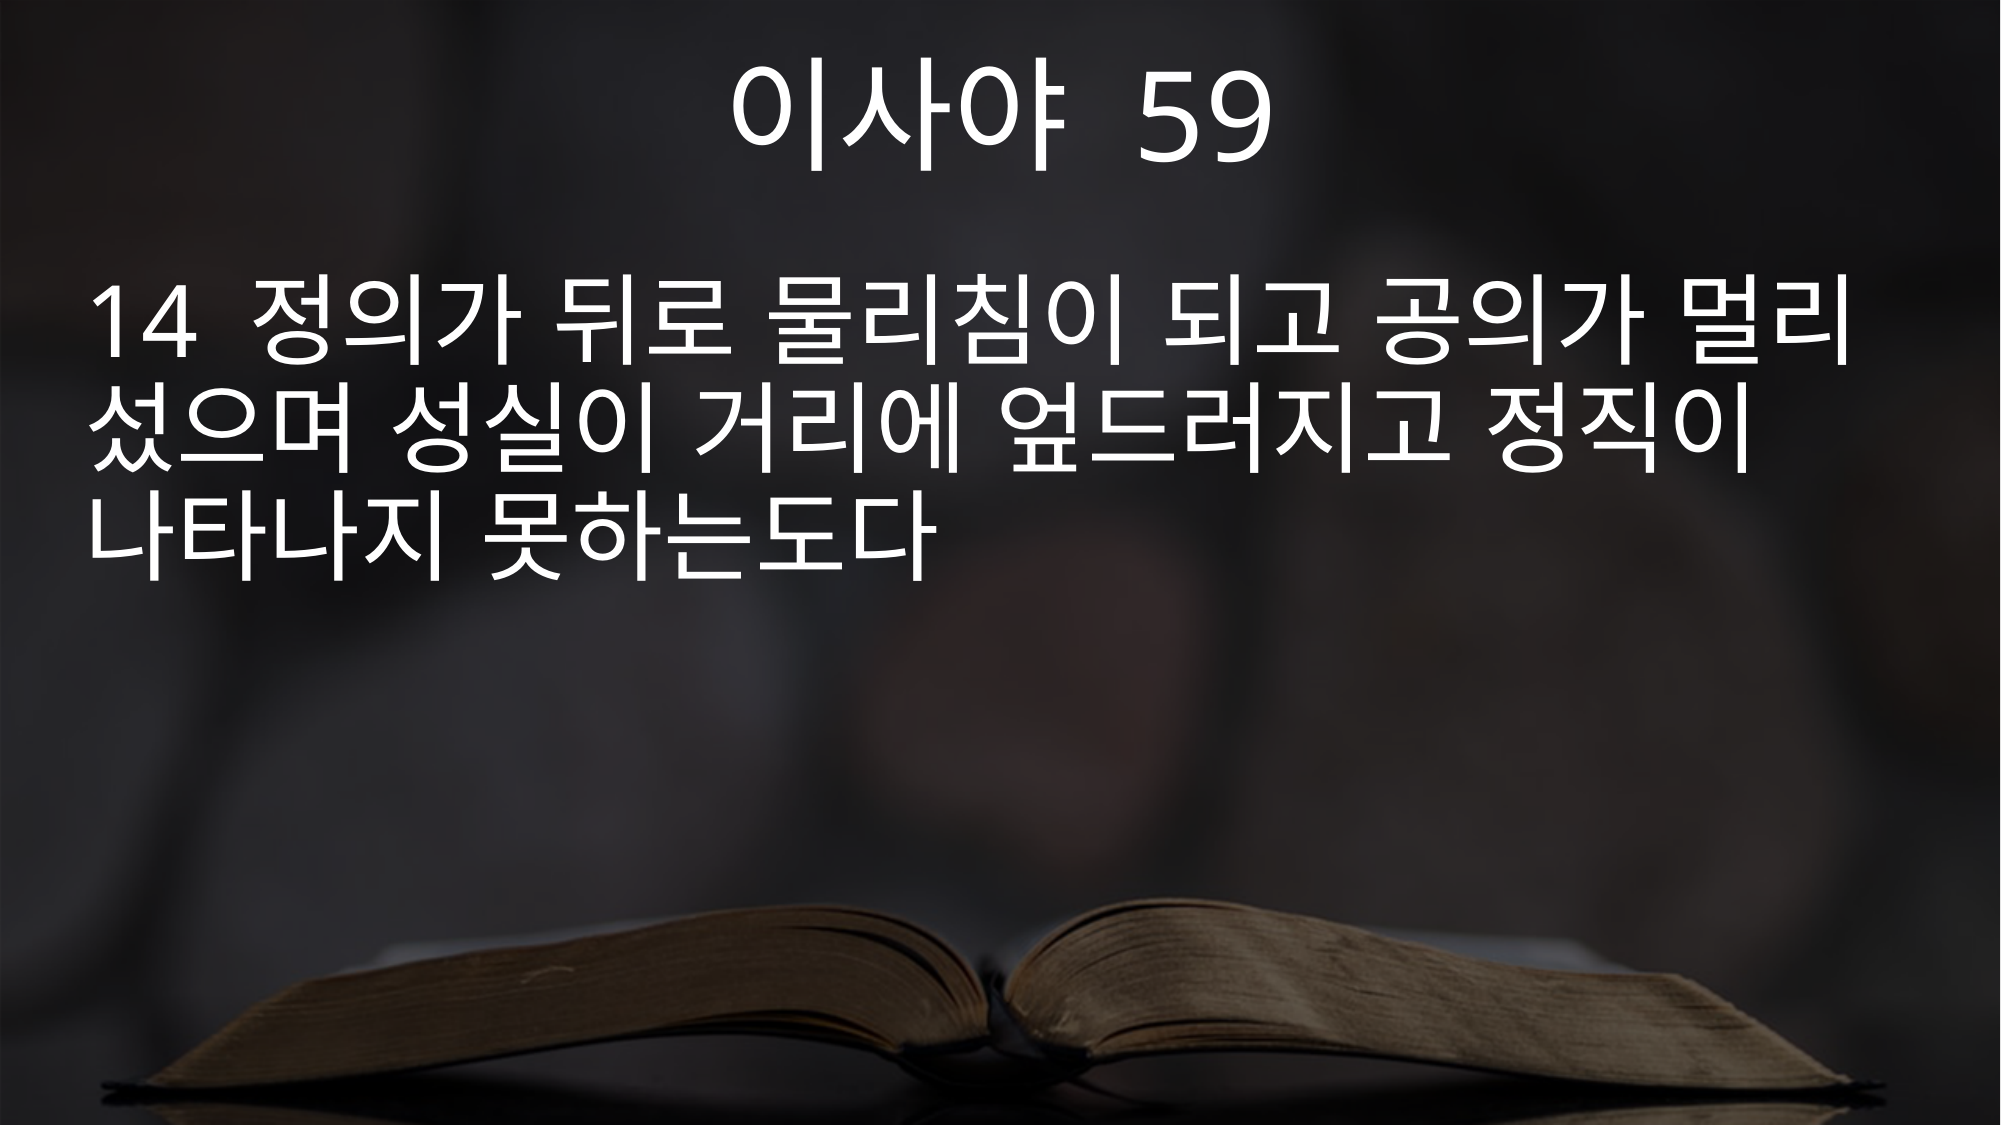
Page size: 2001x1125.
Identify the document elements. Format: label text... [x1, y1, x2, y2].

list 14 정의가 뒤로 물리침이 되고 공의가 멀리 섰으며 성실이 거리에 엎드러지고 정직이 나타나지 못하는도다 [69, 263, 1953, 423]
footer 이사야 59 [0, 32, 2000, 192]
picture [0, 0, 2001, 1125]
